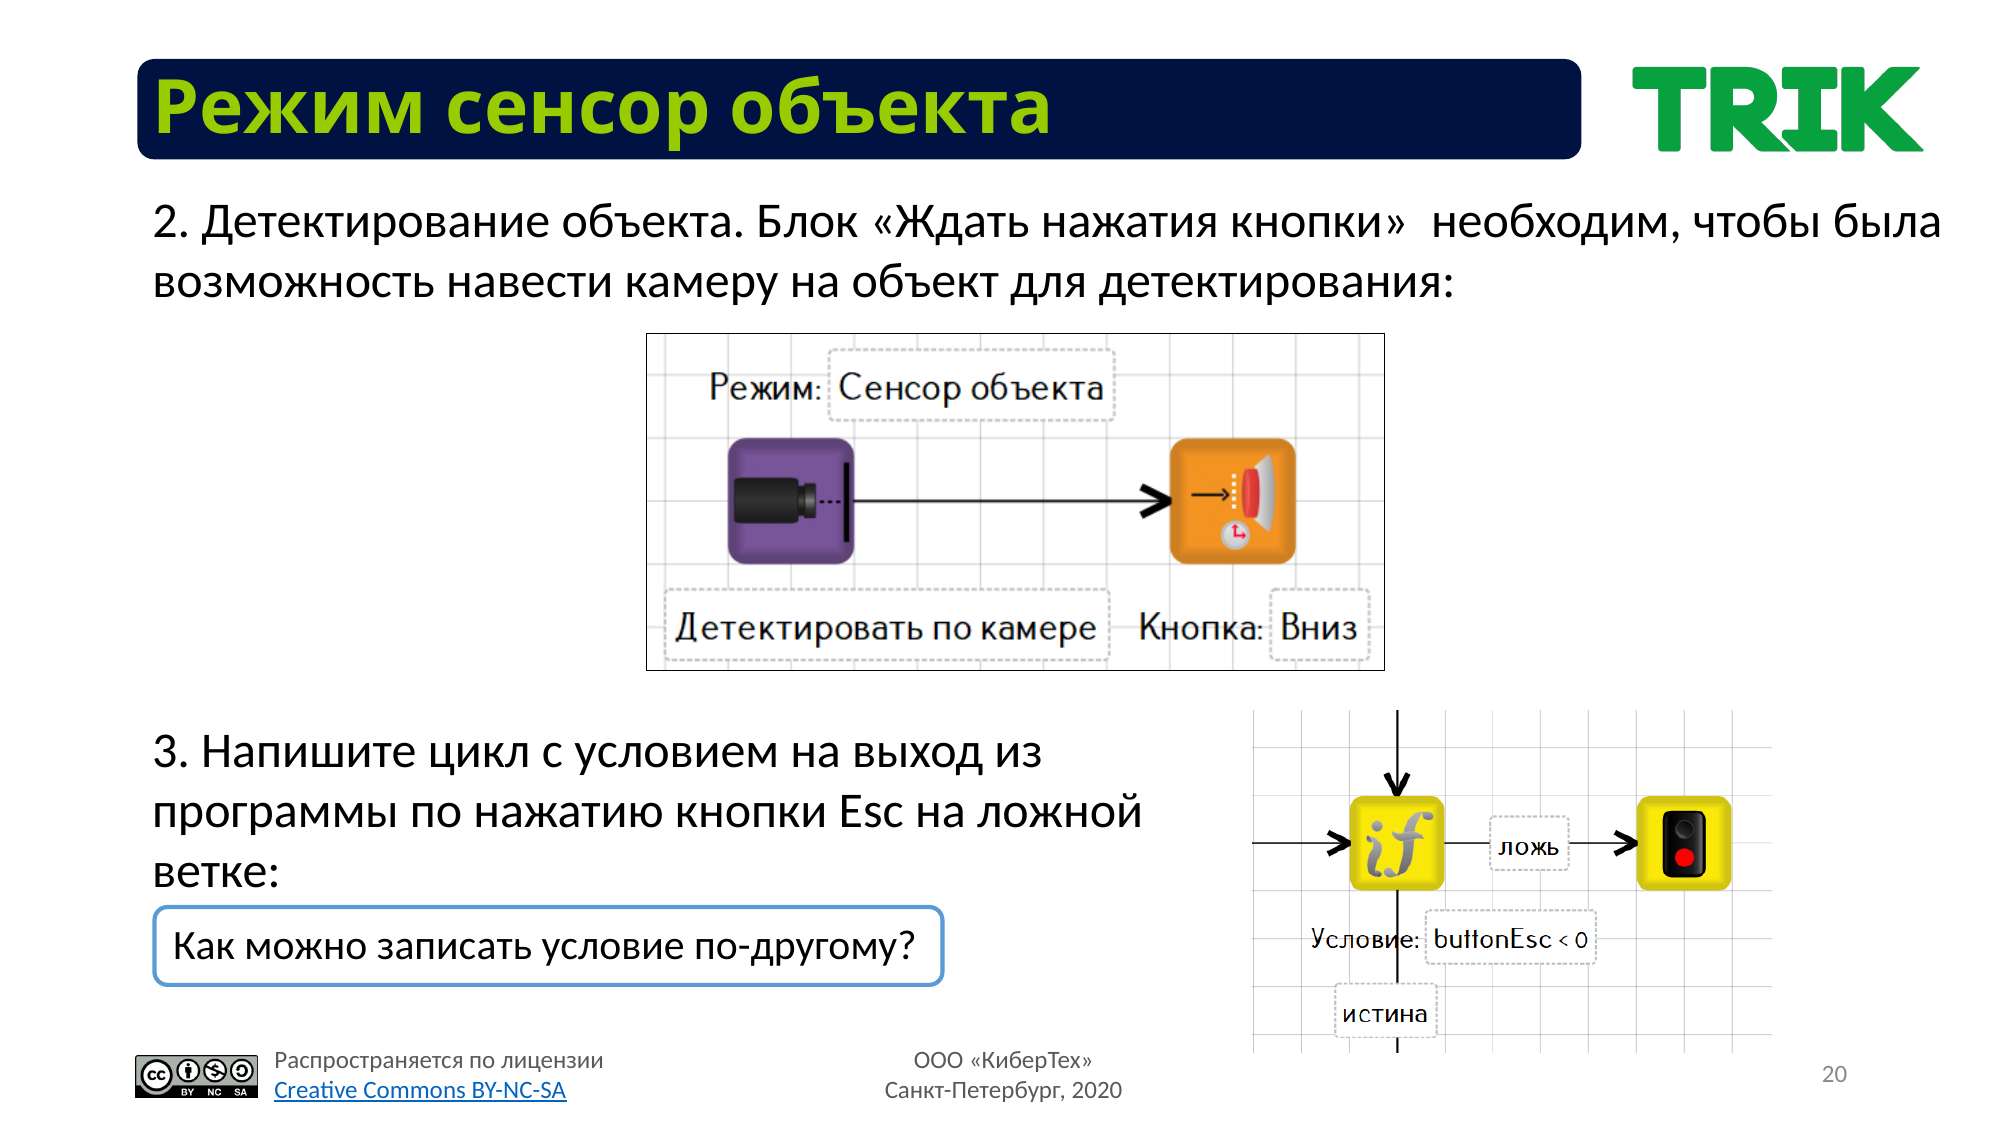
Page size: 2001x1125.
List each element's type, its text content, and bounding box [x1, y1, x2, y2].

picture [646, 333, 1385, 672]
text_box Как можно записать условие по-другому? [152, 904, 945, 987]
text_box 3. Напишите цикл с условием на выход из программы по нажатию кнопки Esc на ложной ветке: [137, 710, 1242, 905]
picture [135, 1055, 258, 1098]
text_box 2. Детектирование объекта. Блок «Ждать нажатия кнопки» необходим, чтобы была возможность навести камеру на объект для детектирования: [137, 180, 2000, 315]
title Режим сенсор объекта [137, 61, 1582, 163]
picture [1251, 709, 1772, 1053]
picture [1631, 64, 1924, 154]
slide_number 20 [1412, 1042, 1863, 1103]
